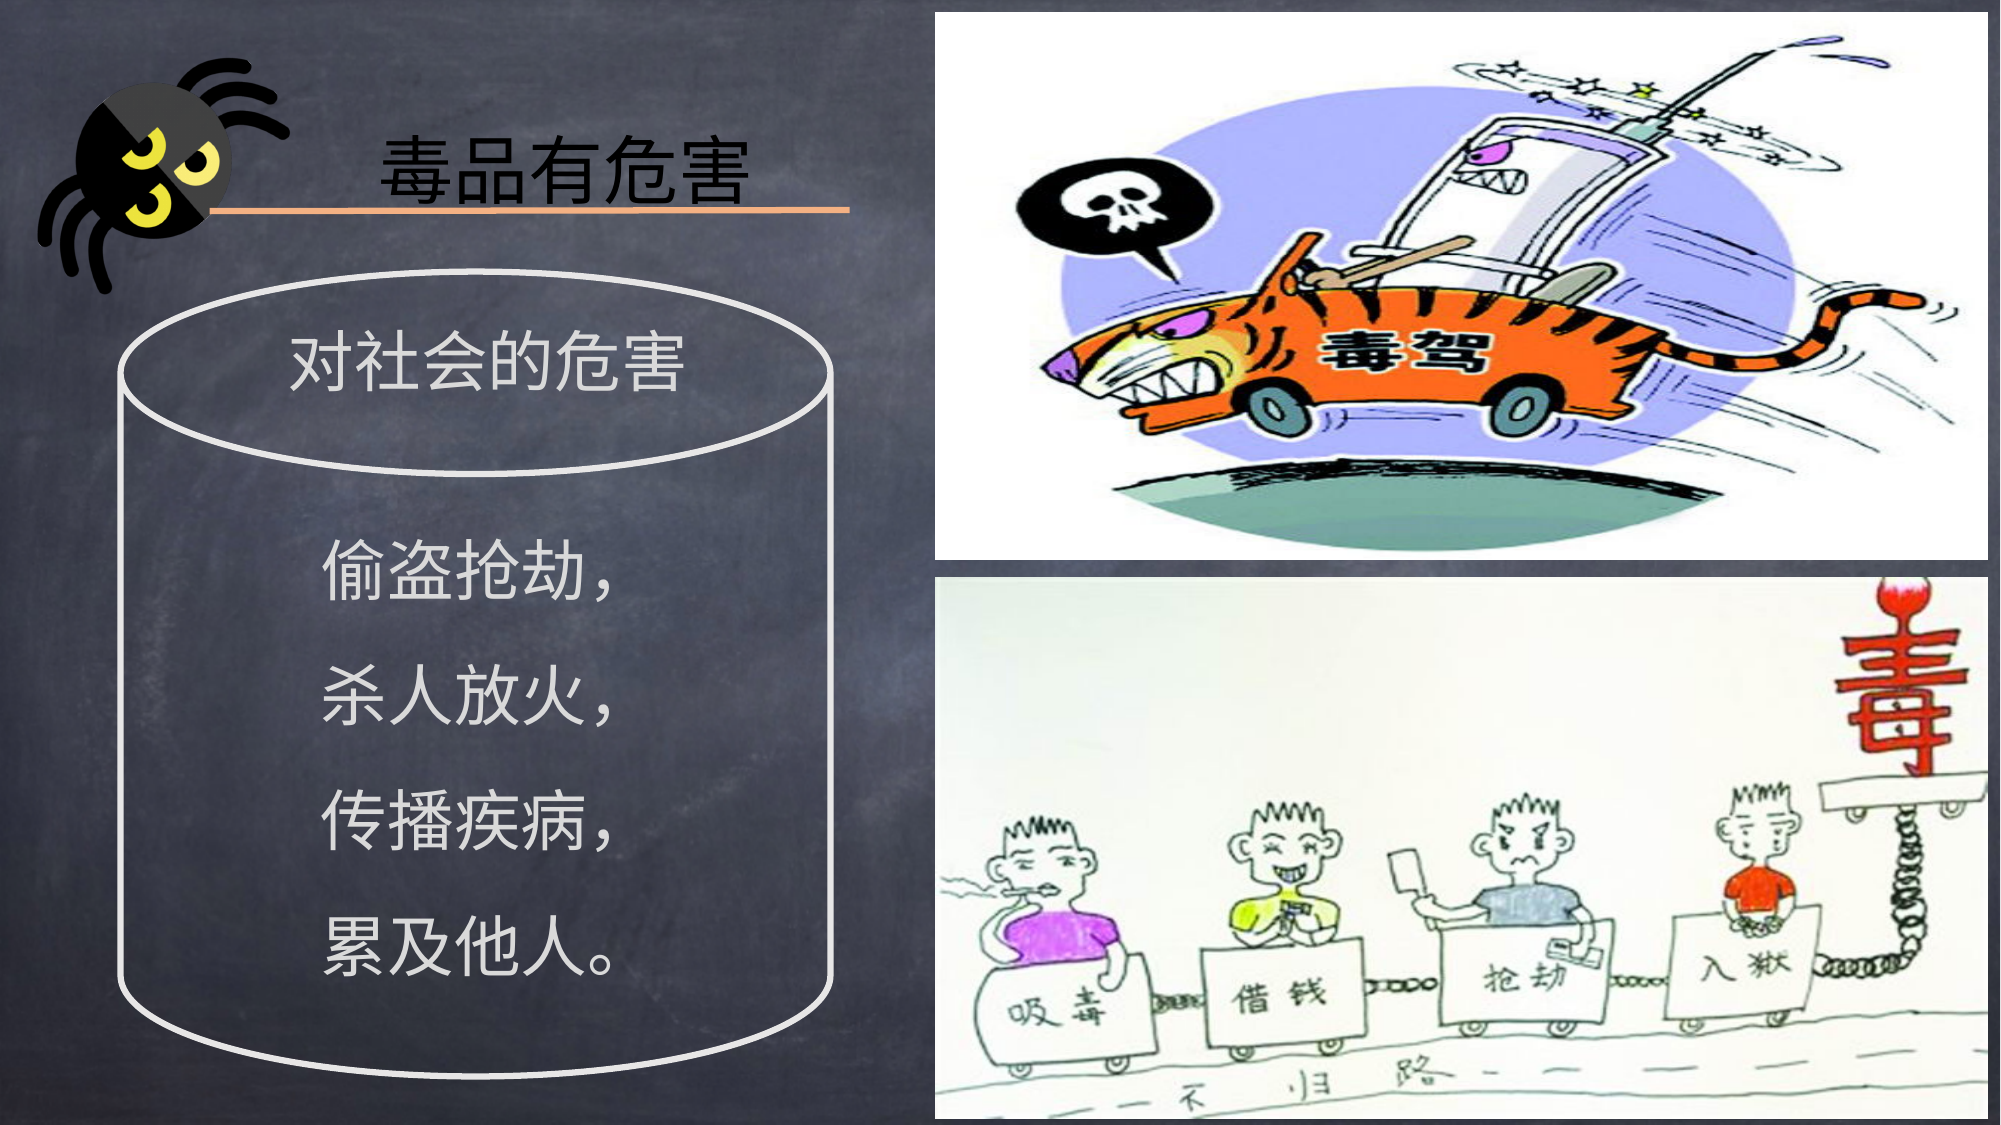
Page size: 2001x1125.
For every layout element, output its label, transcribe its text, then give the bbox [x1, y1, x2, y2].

text_box 对社会的危害 [185, 311, 790, 467]
text_box [191, 270, 760, 311]
text_box 毒品有危害 [333, 116, 811, 209]
text_box [119, 313, 832, 1078]
picture [0, 0, 2001, 1125]
text_box 毒品有危害 [333, 212, 811, 221]
text_box 偷盗抢劫， 杀人放火， 传播疾病， 累及他人。 [197, 559, 778, 992]
